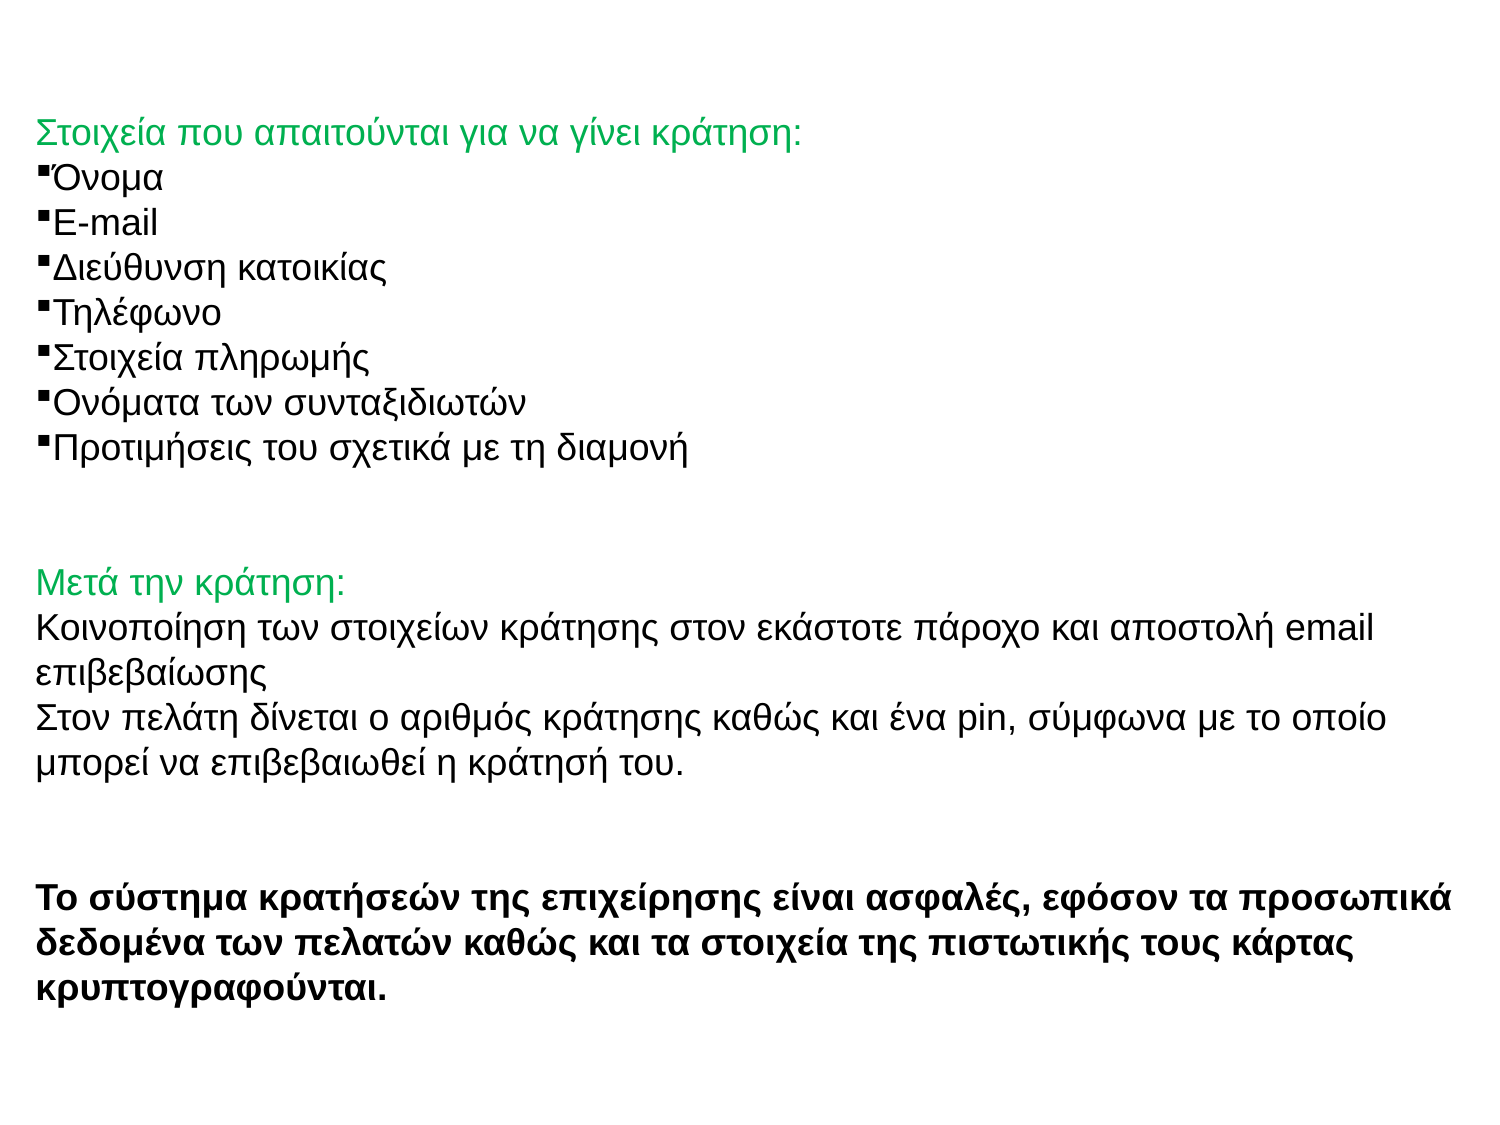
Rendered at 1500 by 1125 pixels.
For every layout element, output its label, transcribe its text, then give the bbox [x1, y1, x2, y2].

text_box Στοιχεία που απαιτούνται για να γίνει κράτηση: Όνομα E-mail Διεύθυνση κατοικίας Τηλέφωνο Στοιχεία πληρωμής Ονόματα των συνταξιδιωτών Προτιμήσεις του σχετικά με τη διαμονή Μετά την κράτηση: Κοινοποίηση των στοιχείων κράτησης στον εκάστοτε πάροχο και αποστολή email επιβεβαίωσης Στον πελάτη δίνεται ο αριθμός κράτησης καθώς και ένα pin, σύμφωνα με το οποίο μπορεί να επιβεβαιωθεί η κράτησή του. Το σύστημα κρατήσεών της επιχείρησης είναι ασφαλές, εφόσον τα προσωπικά δεδομένα των πελατών καθώς και τα στοιχεία της πιστωτικής τους κάρτας κρυπτογραφούνται. [20, 100, 1480, 1061]
